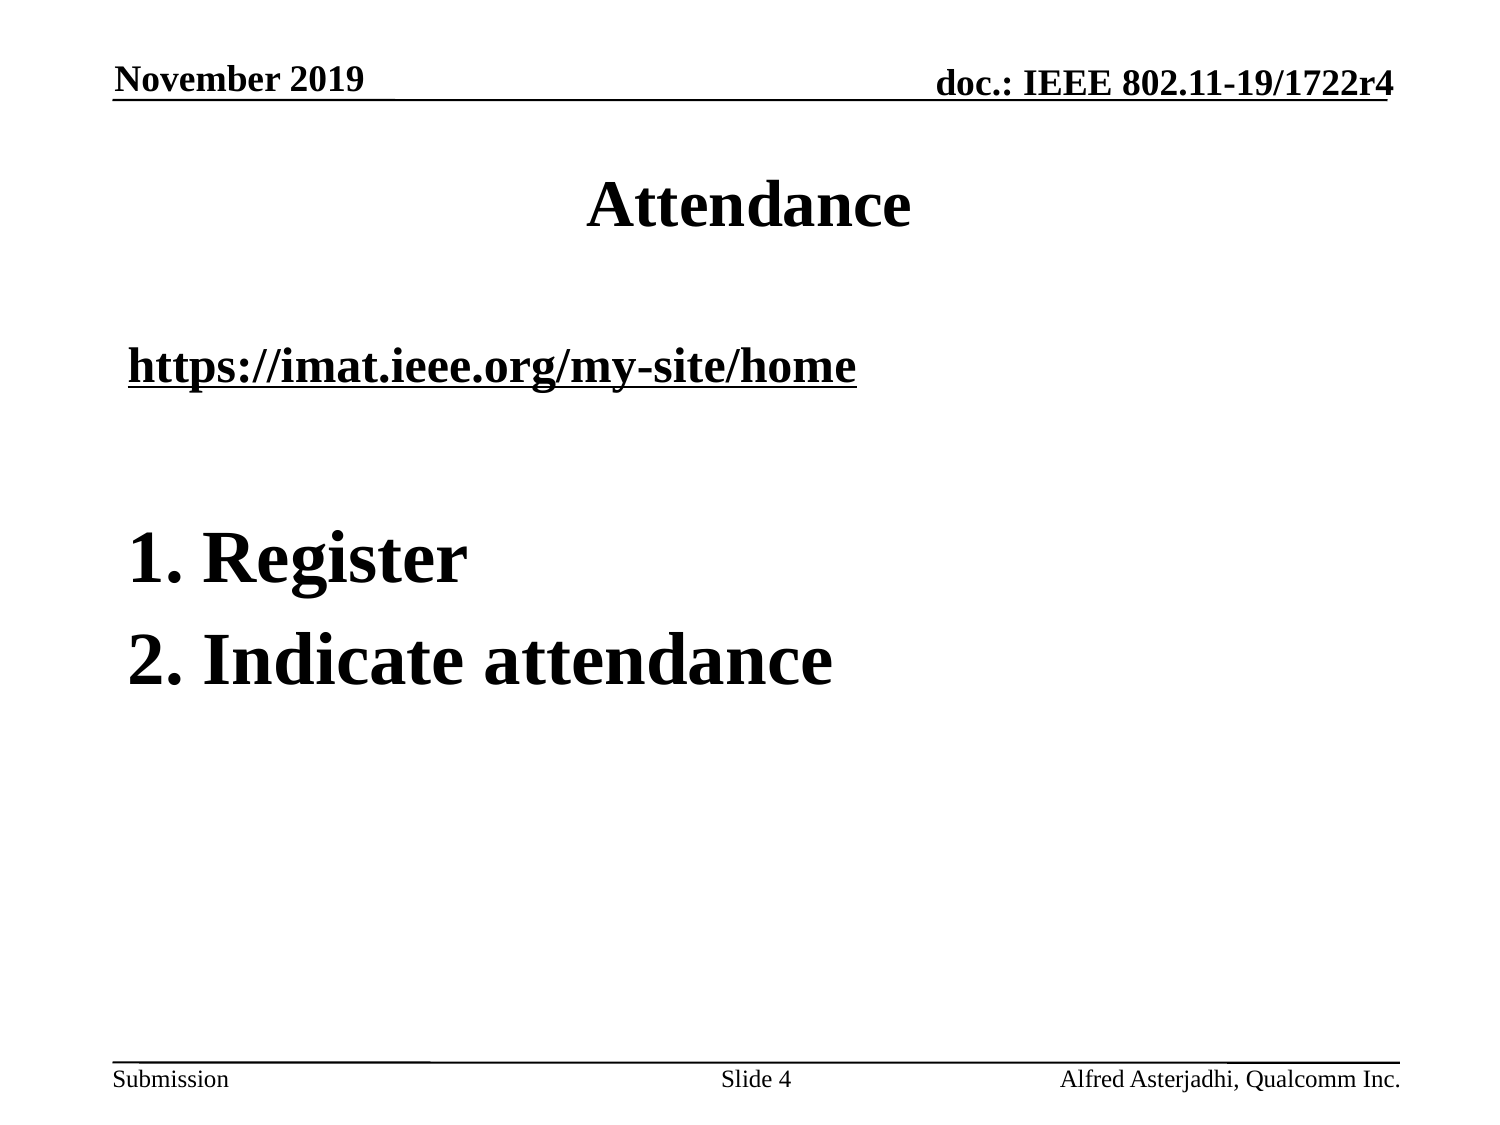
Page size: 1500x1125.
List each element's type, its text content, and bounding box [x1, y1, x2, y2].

title Attendance [112, 112, 1388, 288]
list https://imat.ieee.org/my-site/home Register Indicate attendance [112, 324, 1388, 1000]
slide_number Slide 4 [712, 1061, 800, 1123]
footer Alfred Asterjadhi, Qualcomm Inc. [878, 1061, 1402, 1093]
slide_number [114, 54, 423, 100]
